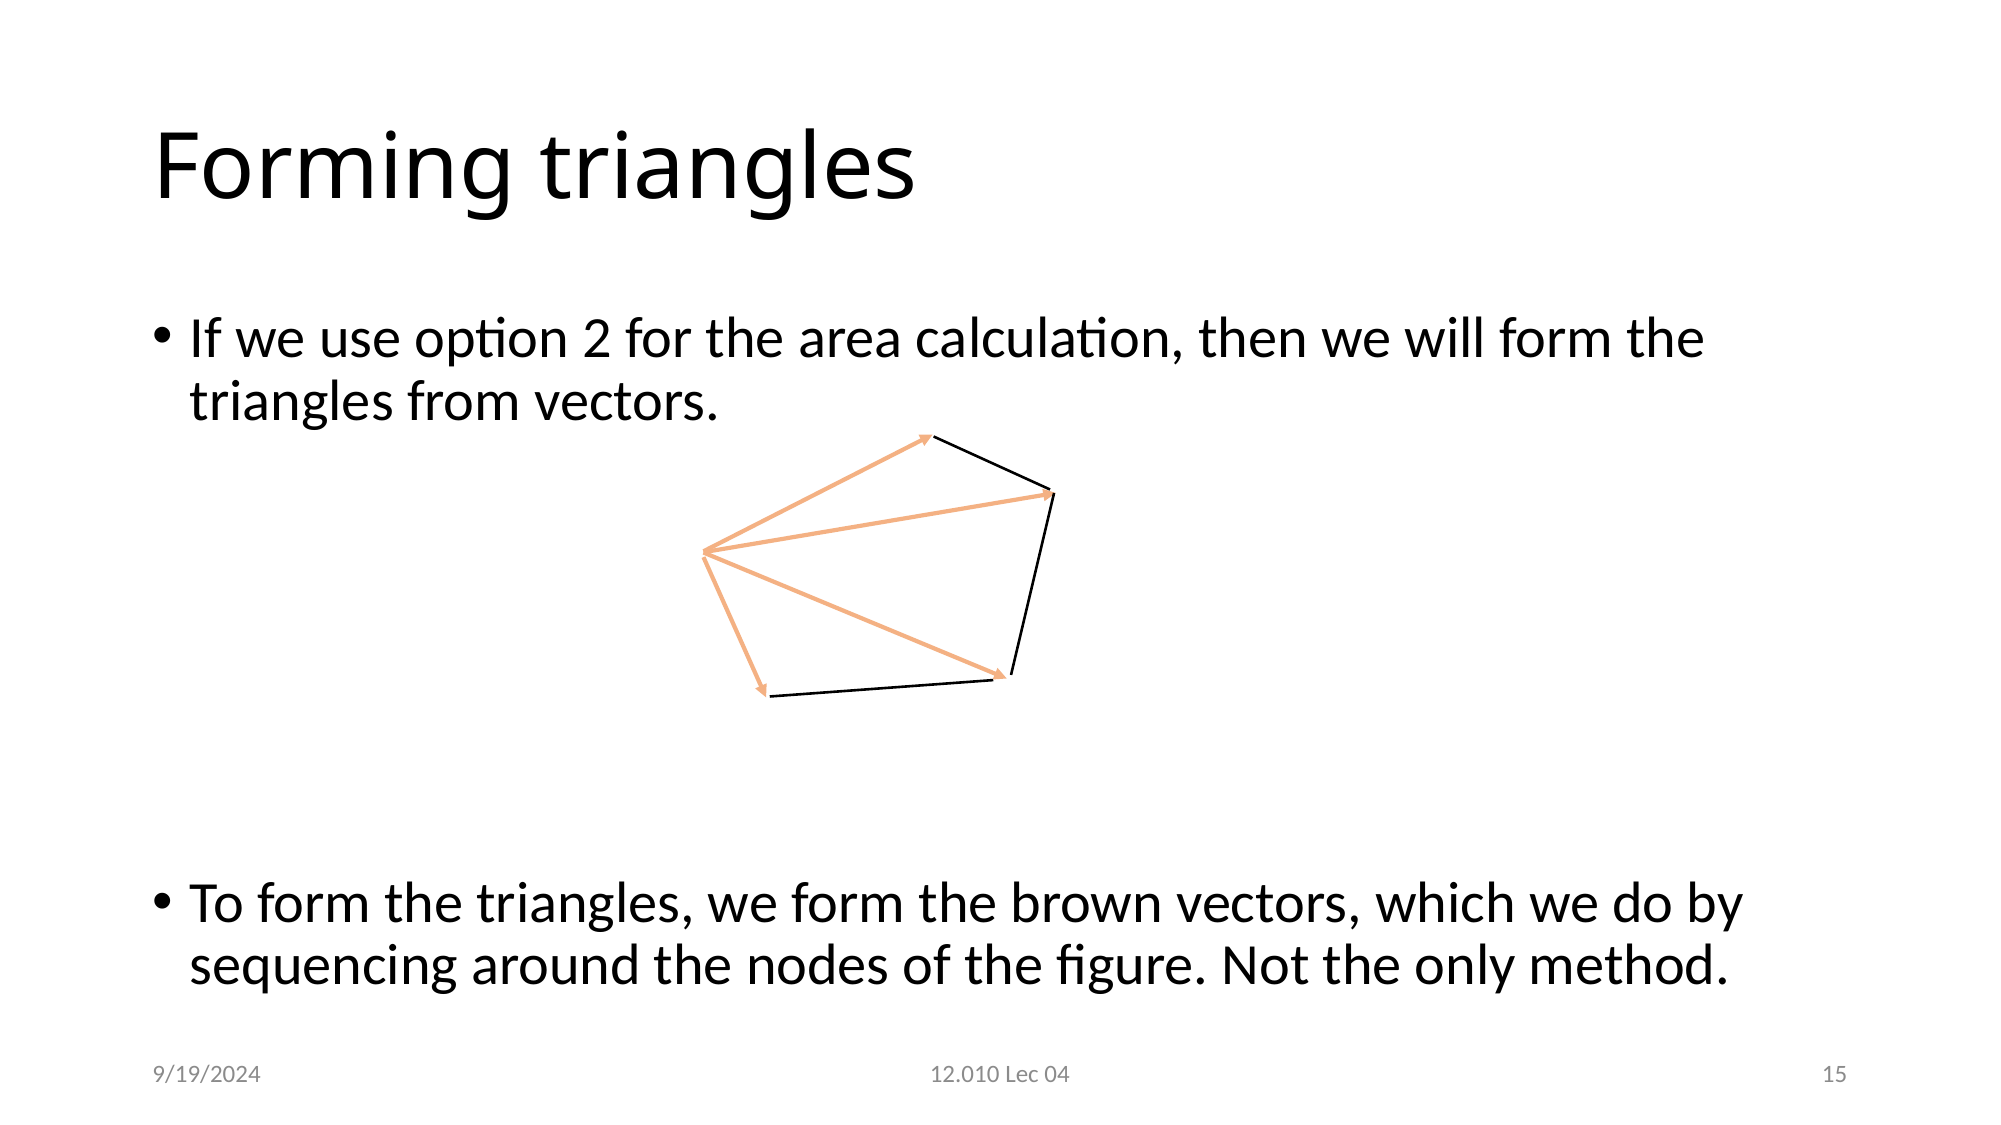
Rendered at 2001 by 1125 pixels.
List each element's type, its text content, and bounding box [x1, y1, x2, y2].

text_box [703, 434, 1056, 698]
footer 12.010 Lec 04 [662, 1042, 1338, 1103]
title Forming triangles [137, 59, 1863, 278]
slide_number 15 [1412, 1042, 1863, 1103]
list If we use option 2 for the area calculation, then we will form the triangles from vectors. To form the triangles, we form the brown vectors, which we do by sequencing around the nodes of the figure. Not the only method. [137, 299, 1863, 1014]
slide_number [137, 1042, 588, 1103]
